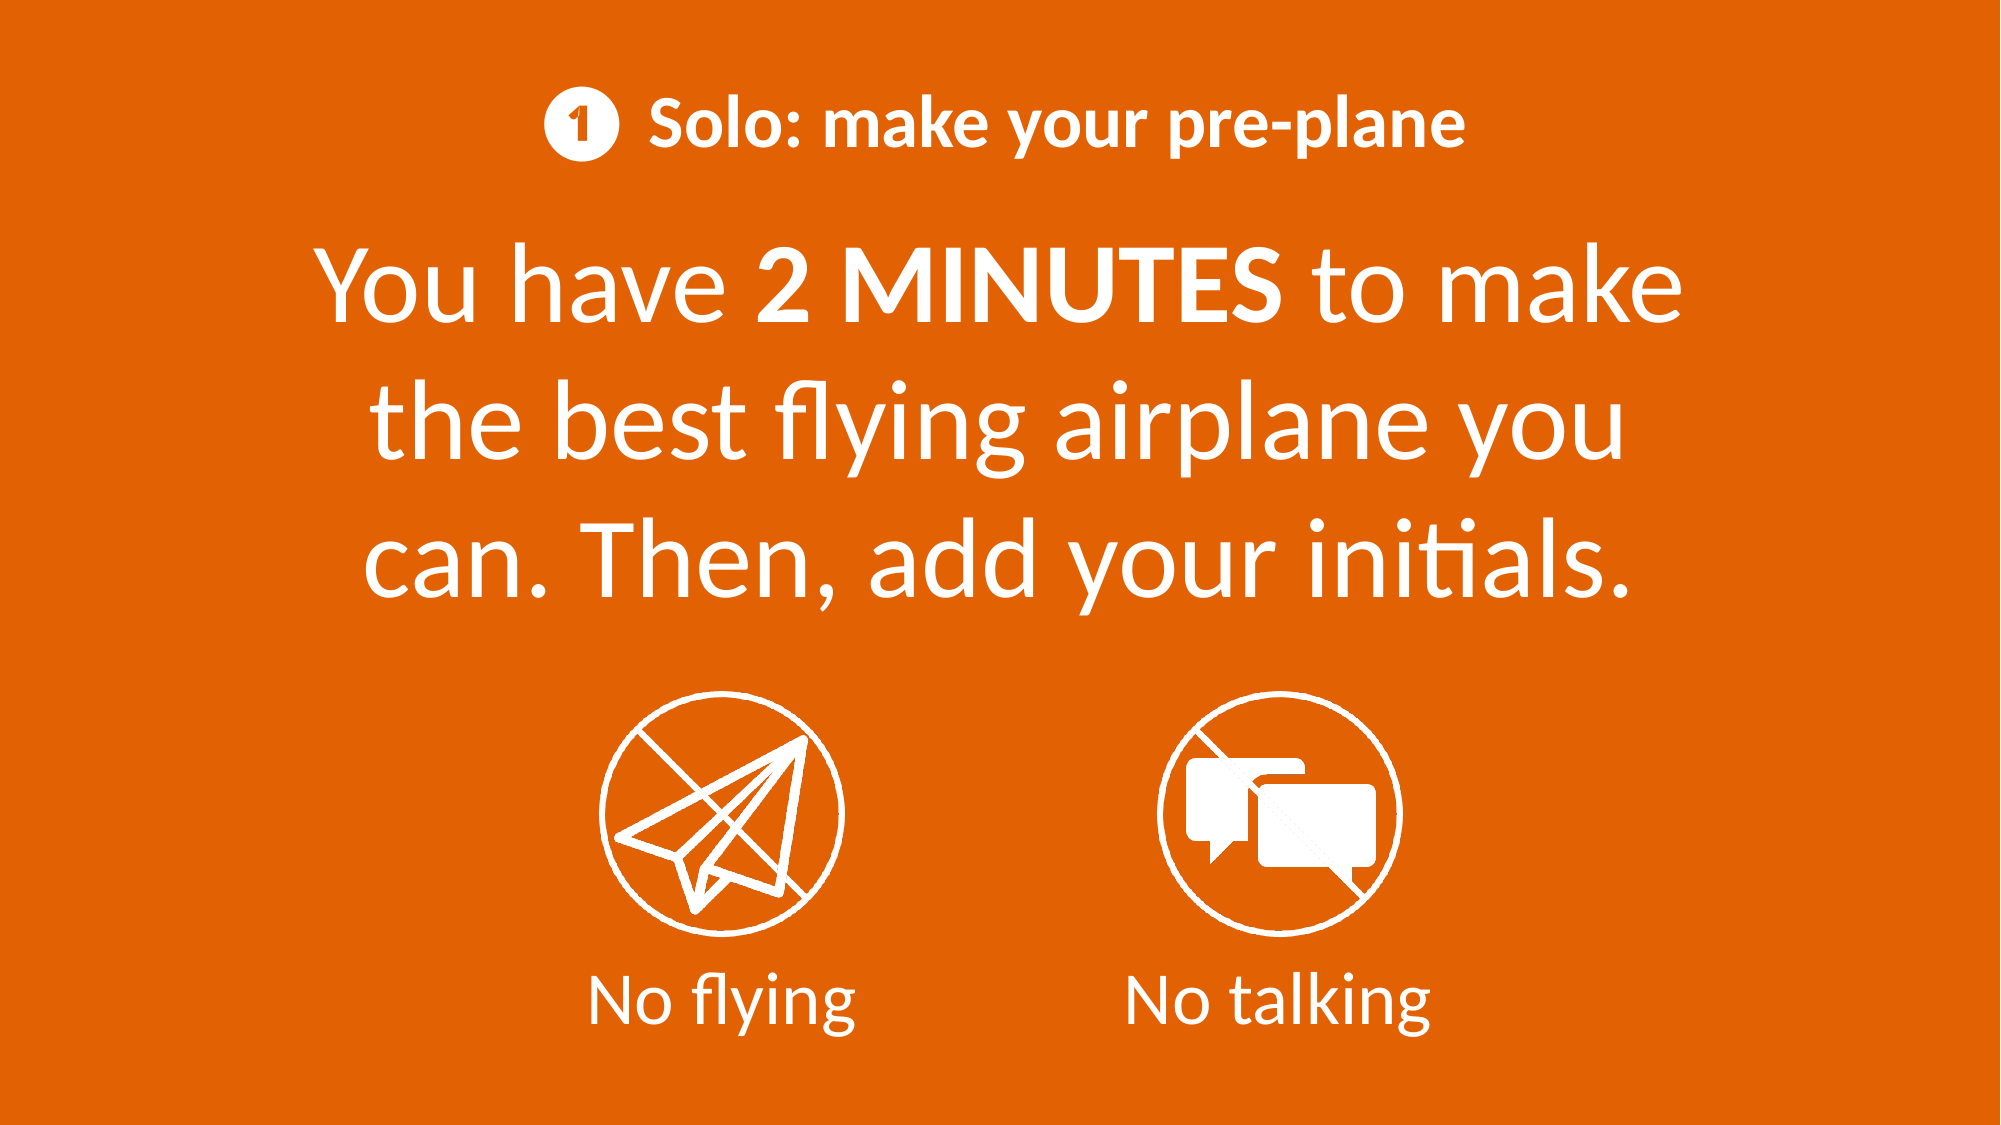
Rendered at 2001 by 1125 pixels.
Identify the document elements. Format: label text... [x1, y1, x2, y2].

text_box You have 2 MINUTES to make the best flying airplane you can. Then, add your initials. [283, 200, 1717, 628]
text_box ❶ Solo: make your pre-plane [517, 33, 1483, 170]
picture [1124, 658, 1435, 969]
picture [566, 658, 877, 969]
text_box No flying [476, 941, 967, 1047]
text_box No talking [1033, 941, 1523, 1047]
